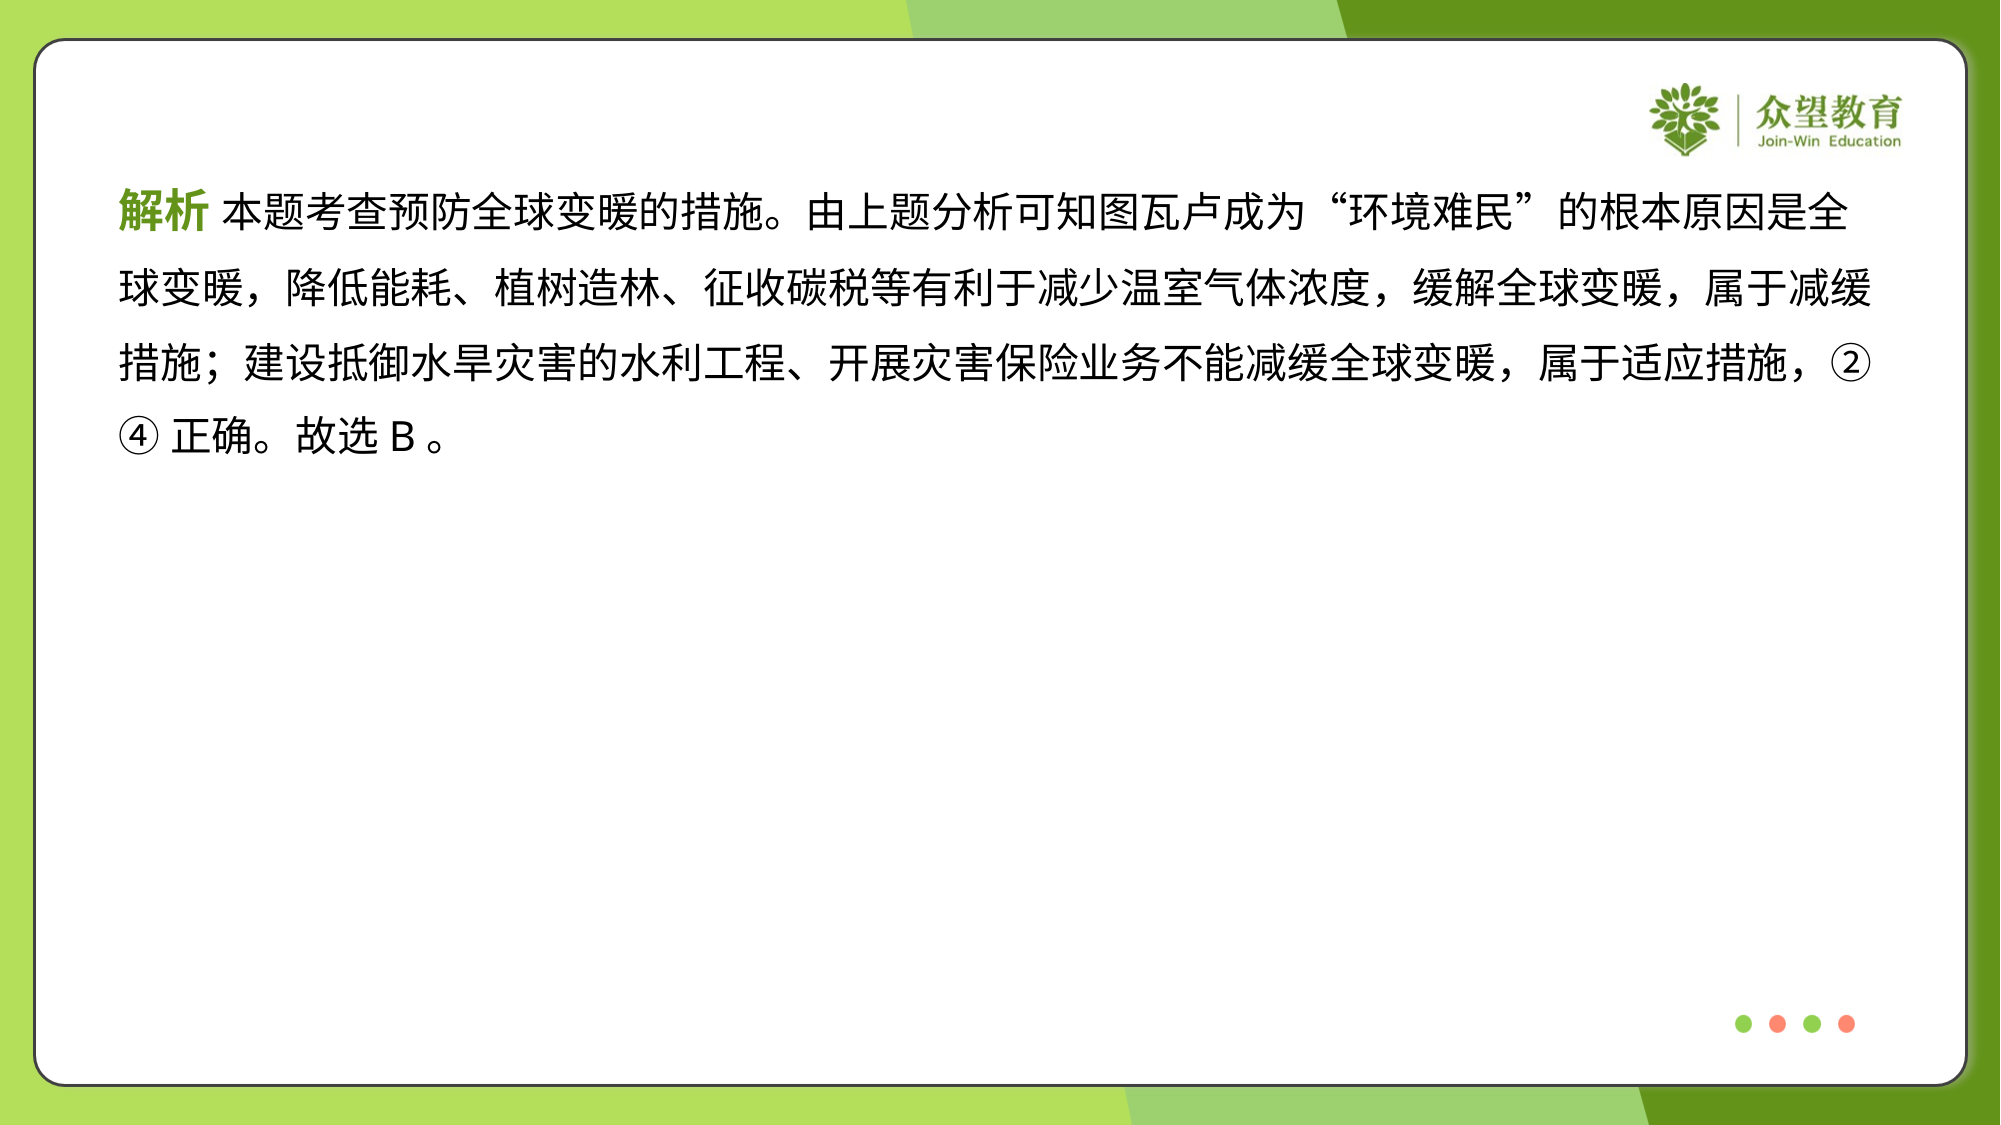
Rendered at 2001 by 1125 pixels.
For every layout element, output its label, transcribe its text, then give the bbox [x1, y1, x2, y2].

text_box 解析 本题考查预防全球变暖的措施。由上题分析可知图瓦卢成为“环境难民”的根本原因是全 球变暖，降低能耗、植树造林、征收碳税等有利于减少温室气体浓度，缓解全球变暖，属于减缓 措施；建设抵御水旱灾害的水利工程、开展灾害保险业务不能减缓全球变暖，属于适应措施，② ④正确。故选B。 [118, 159, 1883, 452]
picture [0, 0, 2000, 1125]
